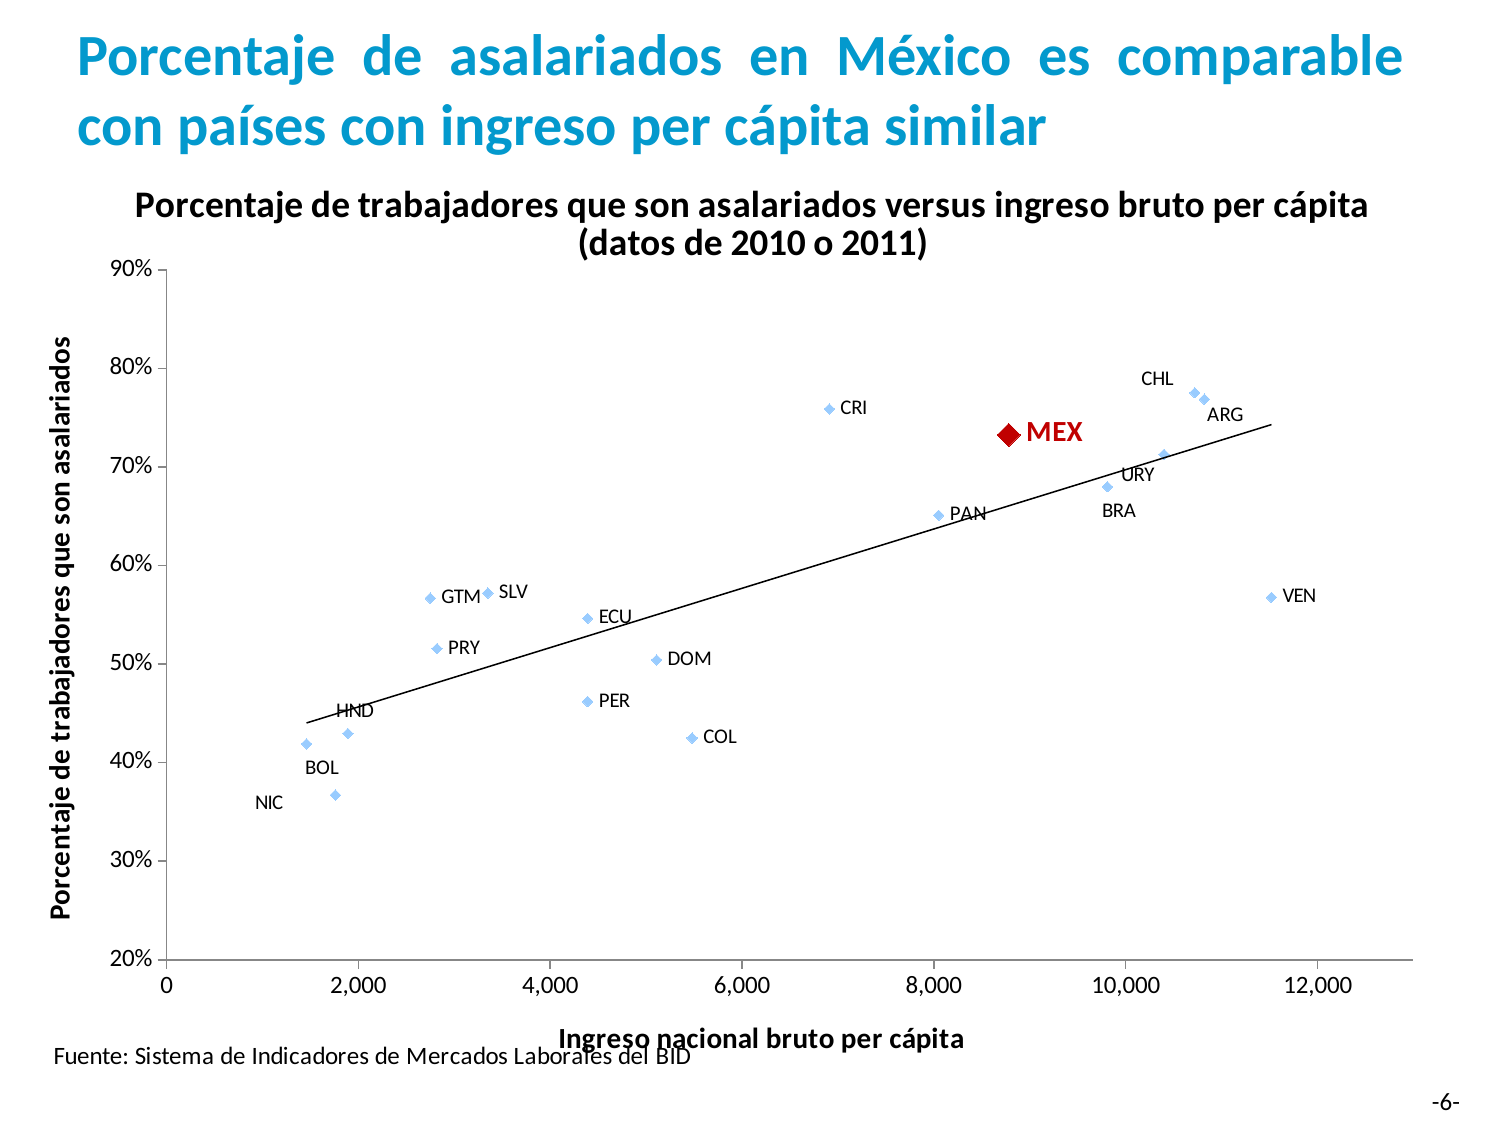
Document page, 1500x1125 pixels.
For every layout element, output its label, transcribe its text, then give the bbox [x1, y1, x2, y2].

chart [38, 174, 1462, 1080]
slide_number -6- [1125, 1077, 1475, 1125]
title Porcentaje de asalariados en México es comparable con países con ingreso per cápita similar [62, 37, 1419, 138]
